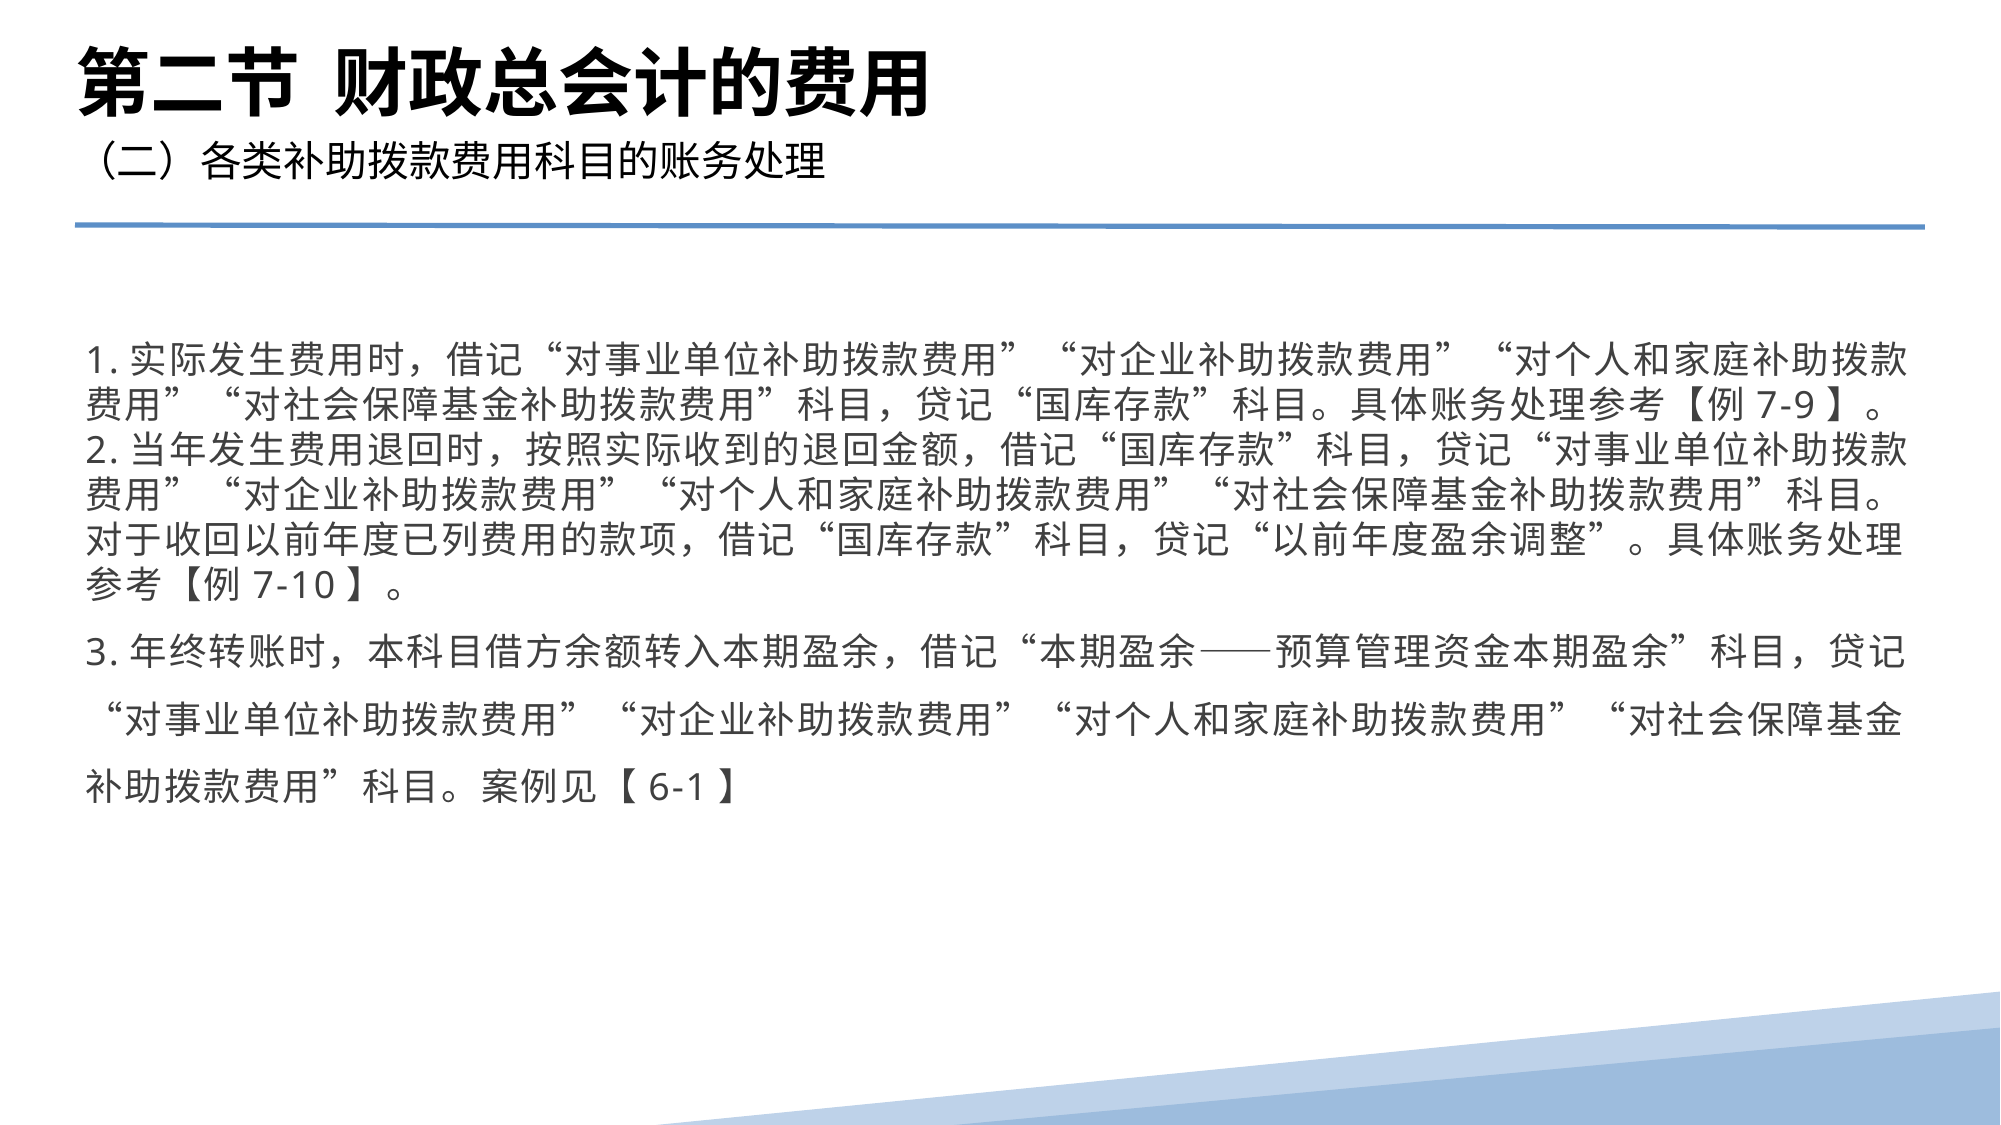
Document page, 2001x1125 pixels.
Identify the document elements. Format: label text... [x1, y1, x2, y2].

text_box 第二节 财政总会计的费用 [75, 24, 1925, 124]
text_box （二）各类补助拨款费用科目的账务处理 [75, 124, 1925, 200]
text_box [656, 991, 2000, 1125]
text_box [74, 224, 1925, 228]
text_box 1.实际发生费用时，借记“对事业单位补助拨款费用”“对企业补助拨款费用”“对个人和家庭补助拨款费用”“对社会保障基金补助拨款费用”科目，贷记“国库存款”科目。具体账务处理参考【例7-9】。 2.当年发生费用退回时，按照实际收到的退回金额，借记“国库存款”科目，贷记“对事业单位补助拨款费用”“对企业补助拨款费用”“对个人和家庭补助拨款费用”“对社会保障基金补助拨款费用”科目。对于收回以前年度已列费用的款项，借记“国库存款”科目，贷记“以前年度盈余调整”。具体账务处理参考【例7-10】。 3.年终转账时，本科目借方余额转入本期盈余，借记“本期盈余——预算管理资金本期盈余”科目，贷记“对事业单位补助拨款费用”“对企业补助拨款费用”“对个人和家庭补助拨款费用”“对社会保障基金补助拨款费用”科目。案例见【6-1】 [75, 228, 1925, 919]
